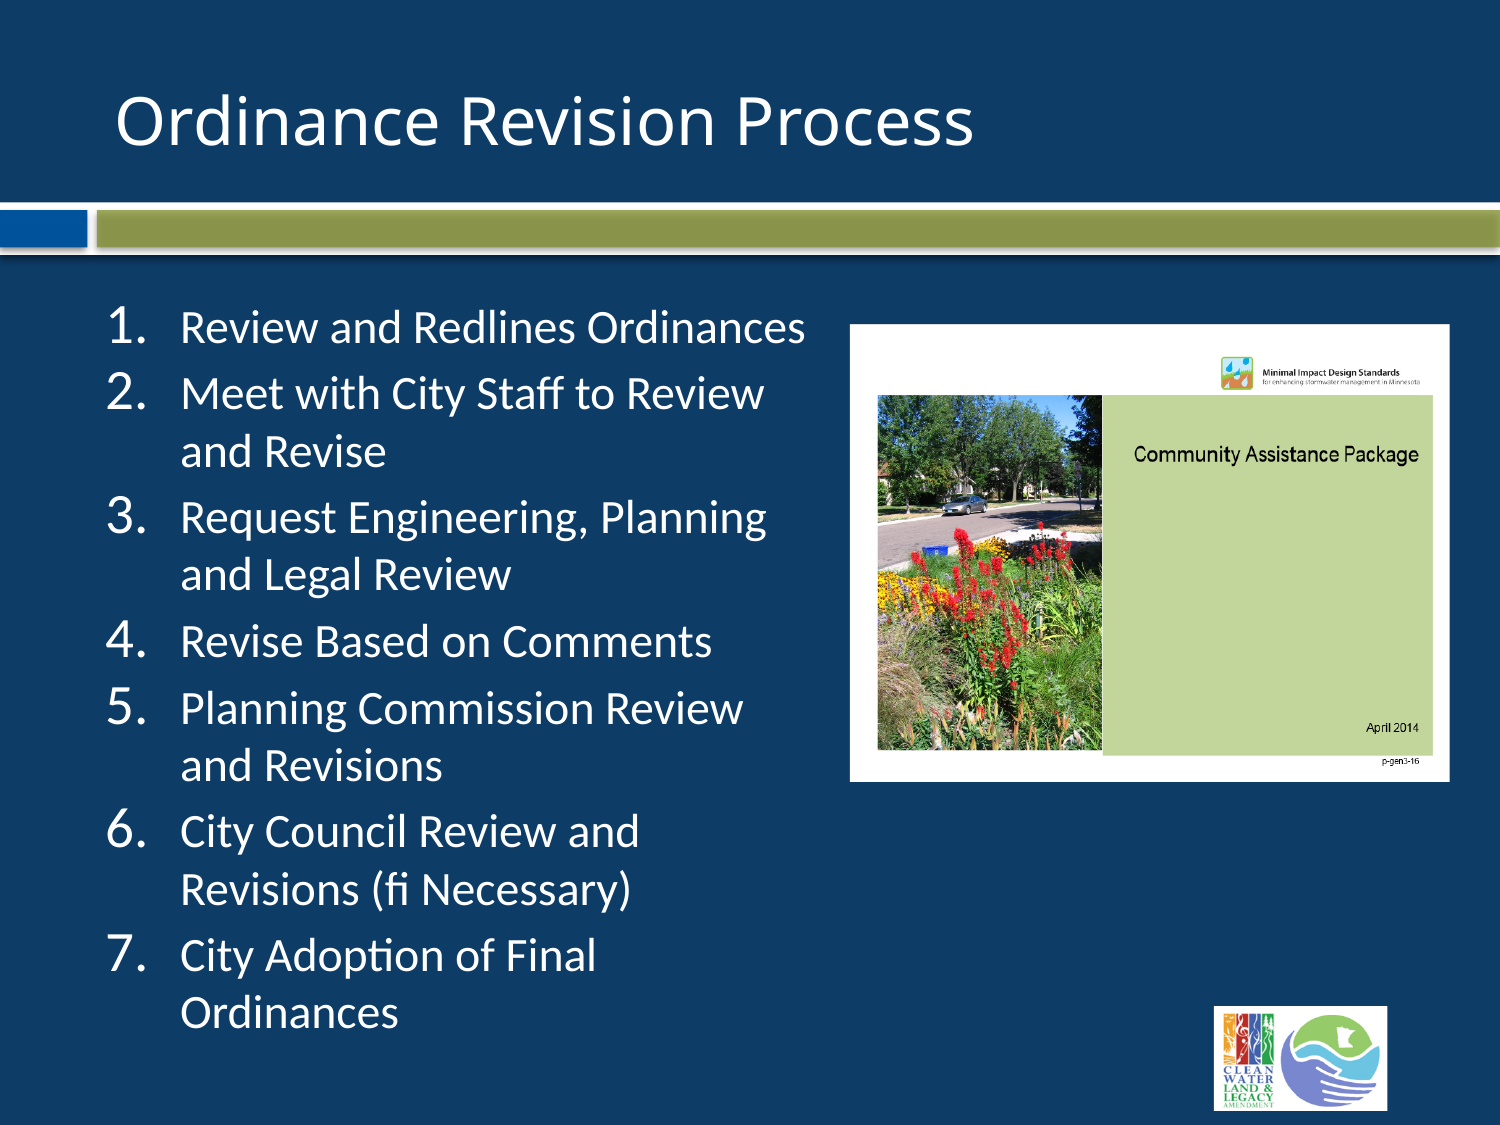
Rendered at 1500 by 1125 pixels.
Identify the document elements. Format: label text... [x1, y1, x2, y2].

text_box Review and Redlines Ordinances Meet with City Staff to Review and Revise Request Engineering, Planning and Legal Review Revise Based on Comments Planning Commission Review and Revisions City Council Review and Revisions (fi Necessary) City Adoption of Final Ordinances [37, 288, 825, 1113]
title Ordinance Revision Process [99, 37, 1438, 200]
picture [1213, 1006, 1388, 1111]
picture [849, 324, 1450, 783]
